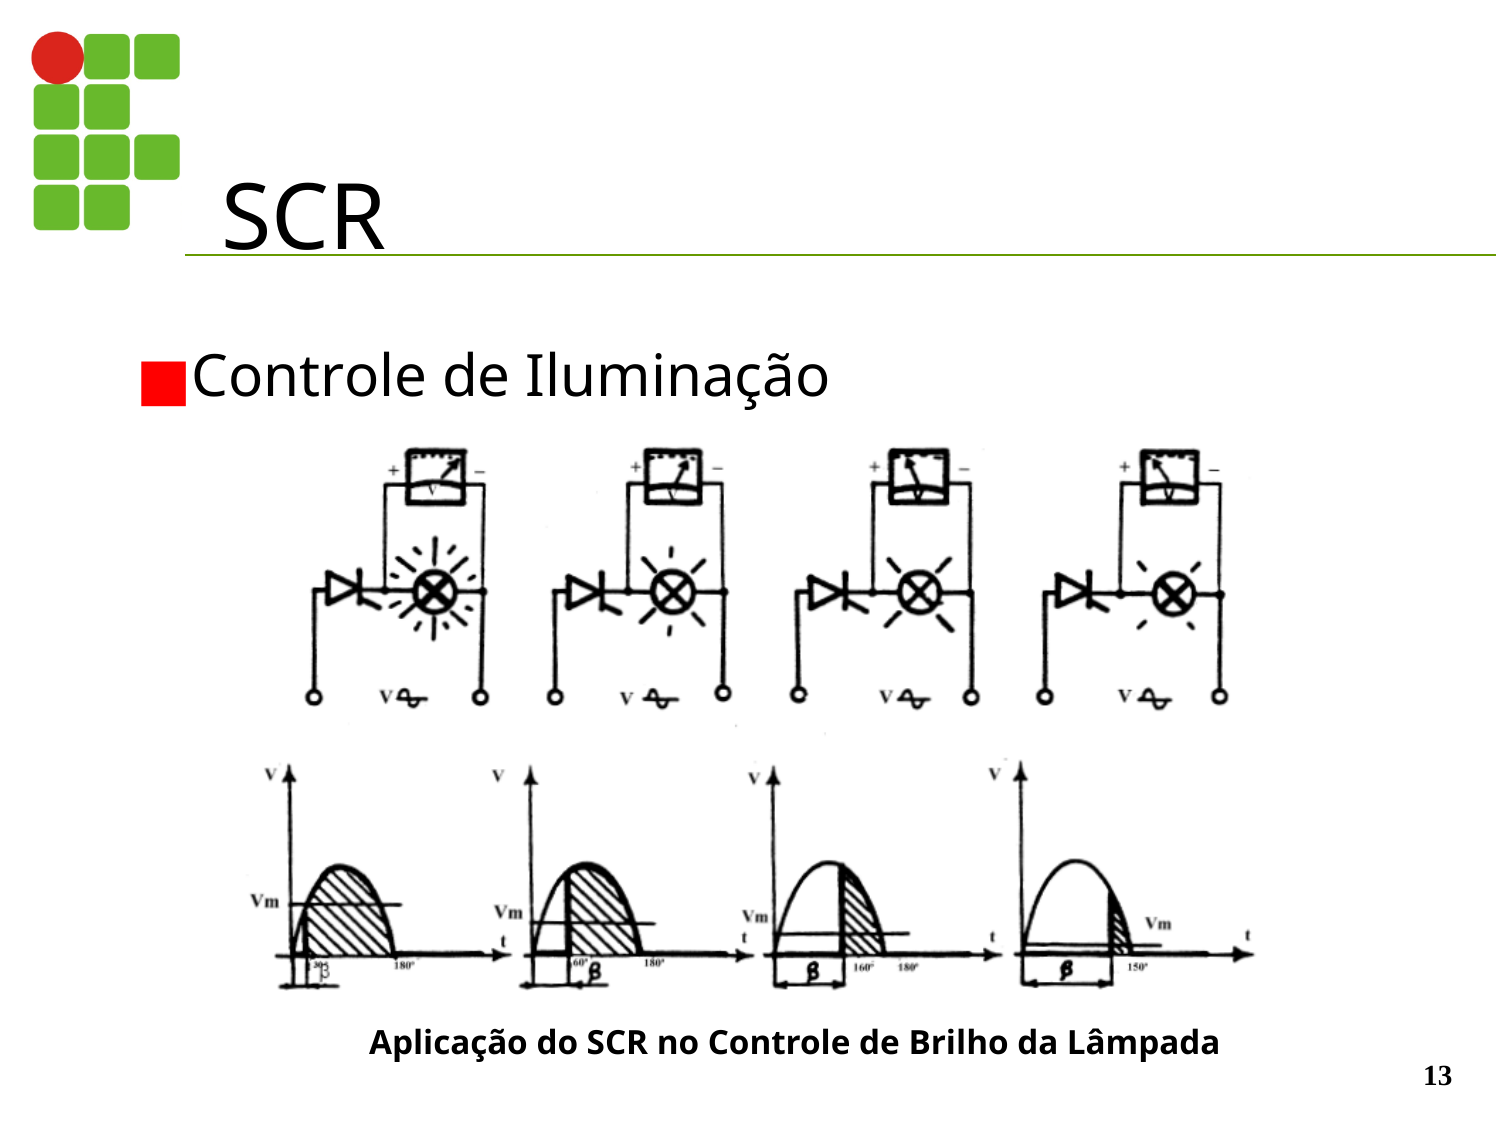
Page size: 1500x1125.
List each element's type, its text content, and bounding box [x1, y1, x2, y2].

picture [29, 30, 182, 232]
list Controle de Iluminação Aplicação do SCR no Controle de Brilho da Lâmpada [46, 331, 1469, 1032]
text_box ‹#› [1155, 1032, 1468, 1100]
title SCR [206, 35, 1468, 275]
picture [241, 433, 1274, 1025]
